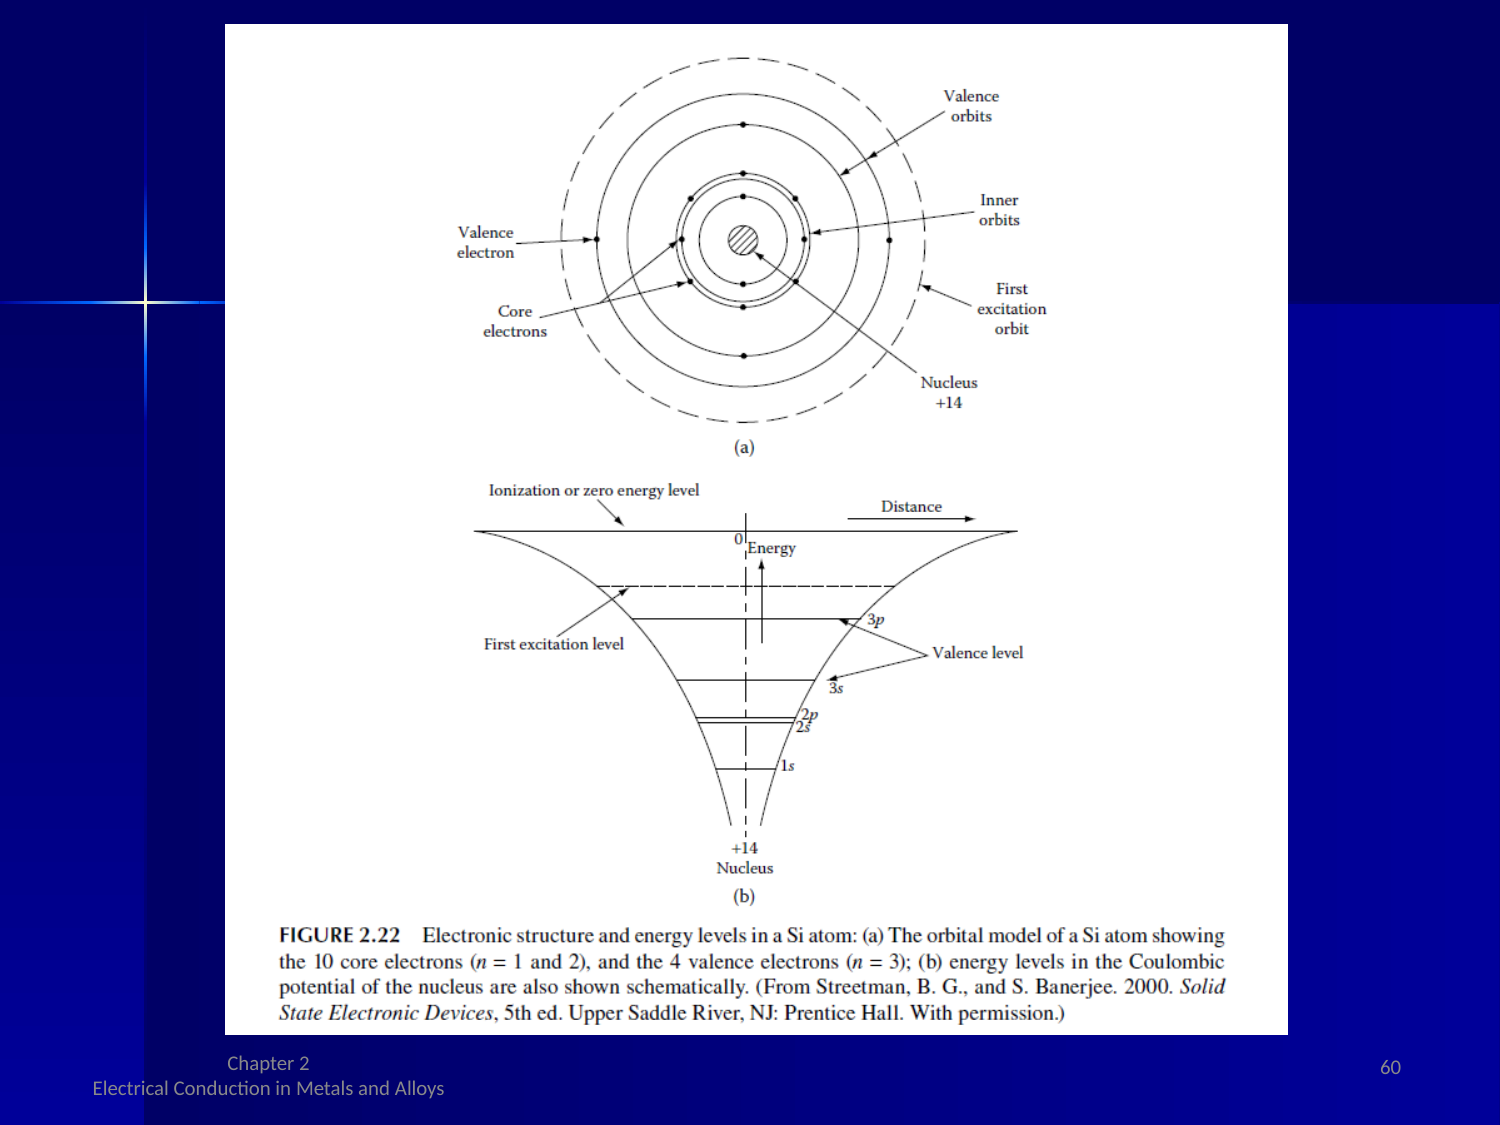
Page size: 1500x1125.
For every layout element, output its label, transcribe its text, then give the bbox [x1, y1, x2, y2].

slide_number Chapter 2 Electrical Conduction in Metals and Alloys [74, 1037, 463, 1113]
picture [224, 24, 1288, 1036]
